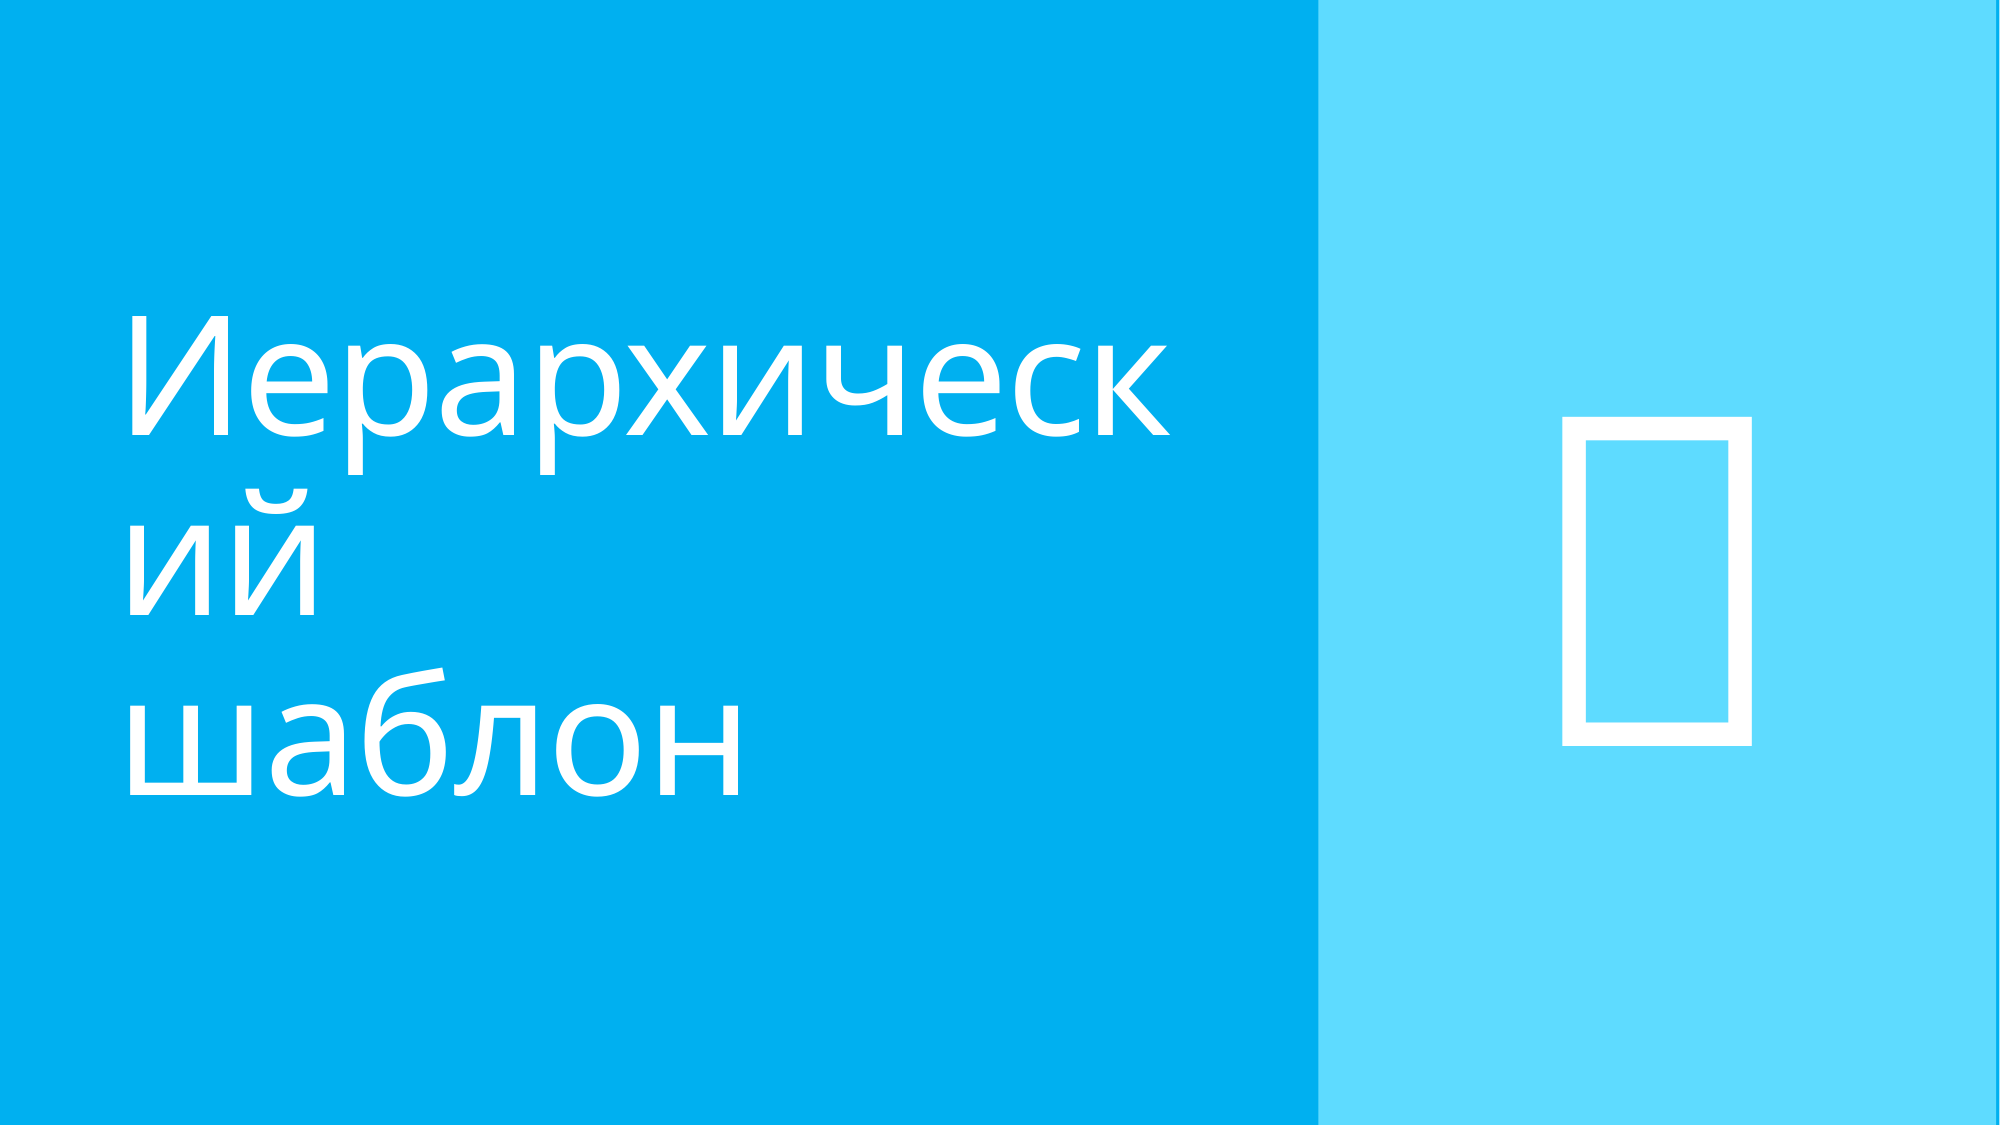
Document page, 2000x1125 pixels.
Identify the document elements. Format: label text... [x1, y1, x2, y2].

title Иерархический шаблон [116, 159, 1252, 964]
